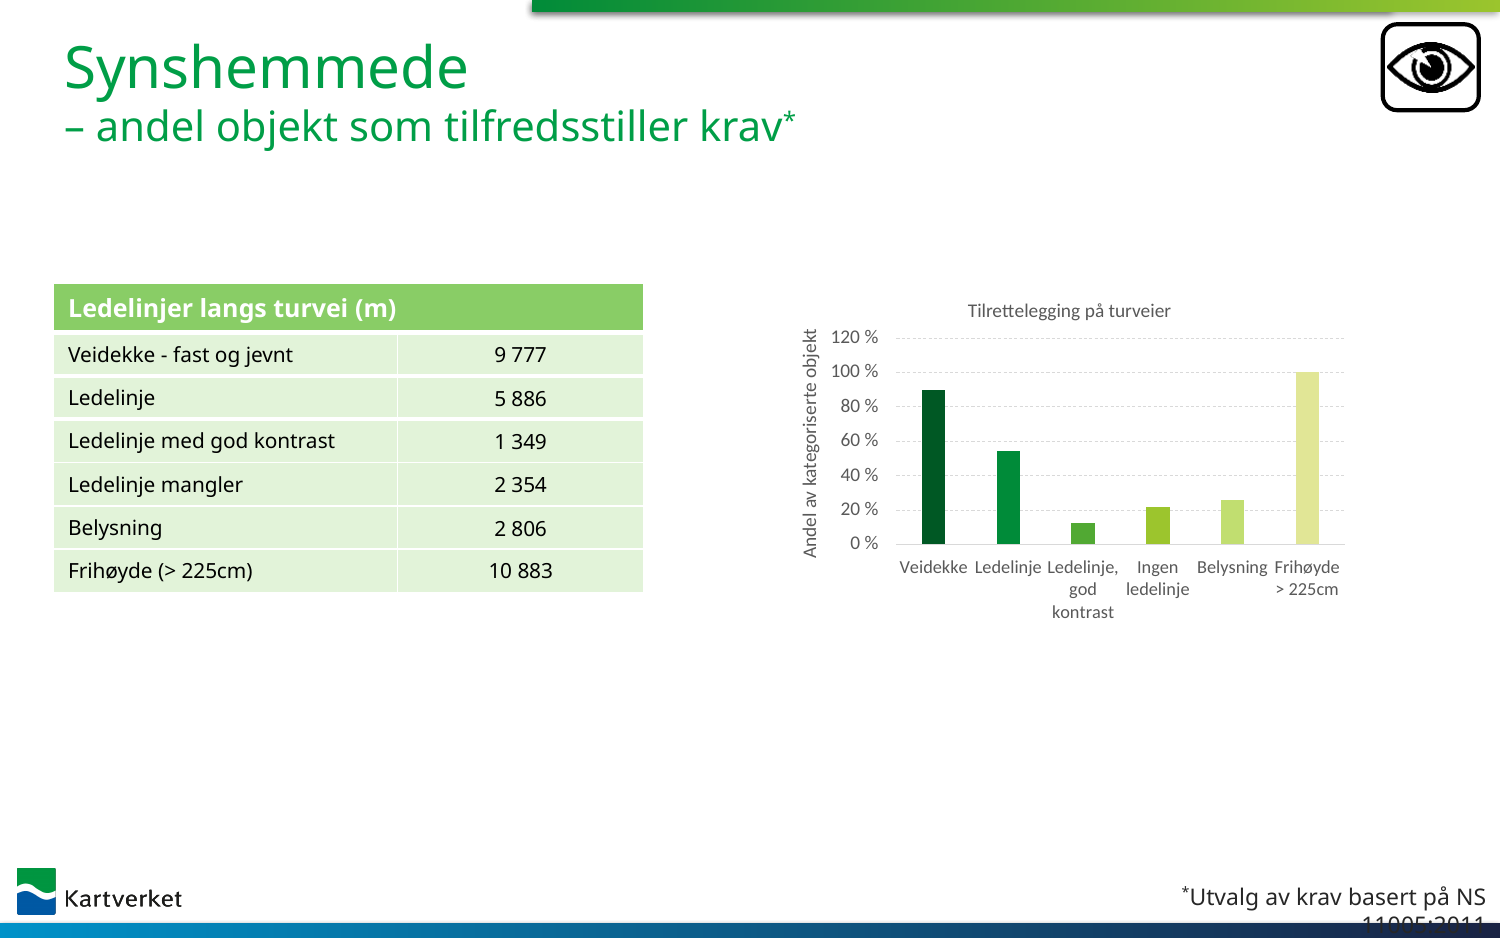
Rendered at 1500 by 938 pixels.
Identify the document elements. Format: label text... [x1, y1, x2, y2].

text_box *Utvalg av krav basert på NS 11005:2011 [1068, 873, 1500, 938]
table_header Ledelinjer langs turvei (m) [54, 284, 643, 330]
table_cell Ledelinje [54, 378, 397, 417]
table_cell 2 806 [398, 507, 643, 548]
table_cell Frihøyde (> 225cm) [54, 550, 397, 592]
table_cell 10 883 [398, 550, 643, 592]
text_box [1382, 24, 1480, 111]
text_box Synshemmede – andel objekt som tilfredsstiller krav* [49, 24, 1431, 158]
table_cell 2 354 [398, 463, 643, 505]
table_cell 5 886 [398, 378, 643, 417]
table_cell Ledelinje med god kontrast [54, 421, 397, 462]
picture [791, 291, 1348, 630]
table_cell 1 349 [398, 421, 643, 462]
table_cell Veidekke - fast og jevnt [54, 335, 397, 374]
table_cell Ledelinje mangler [54, 463, 397, 505]
table_cell 9 777 [398, 335, 643, 374]
table_cell Belysning [54, 507, 397, 548]
